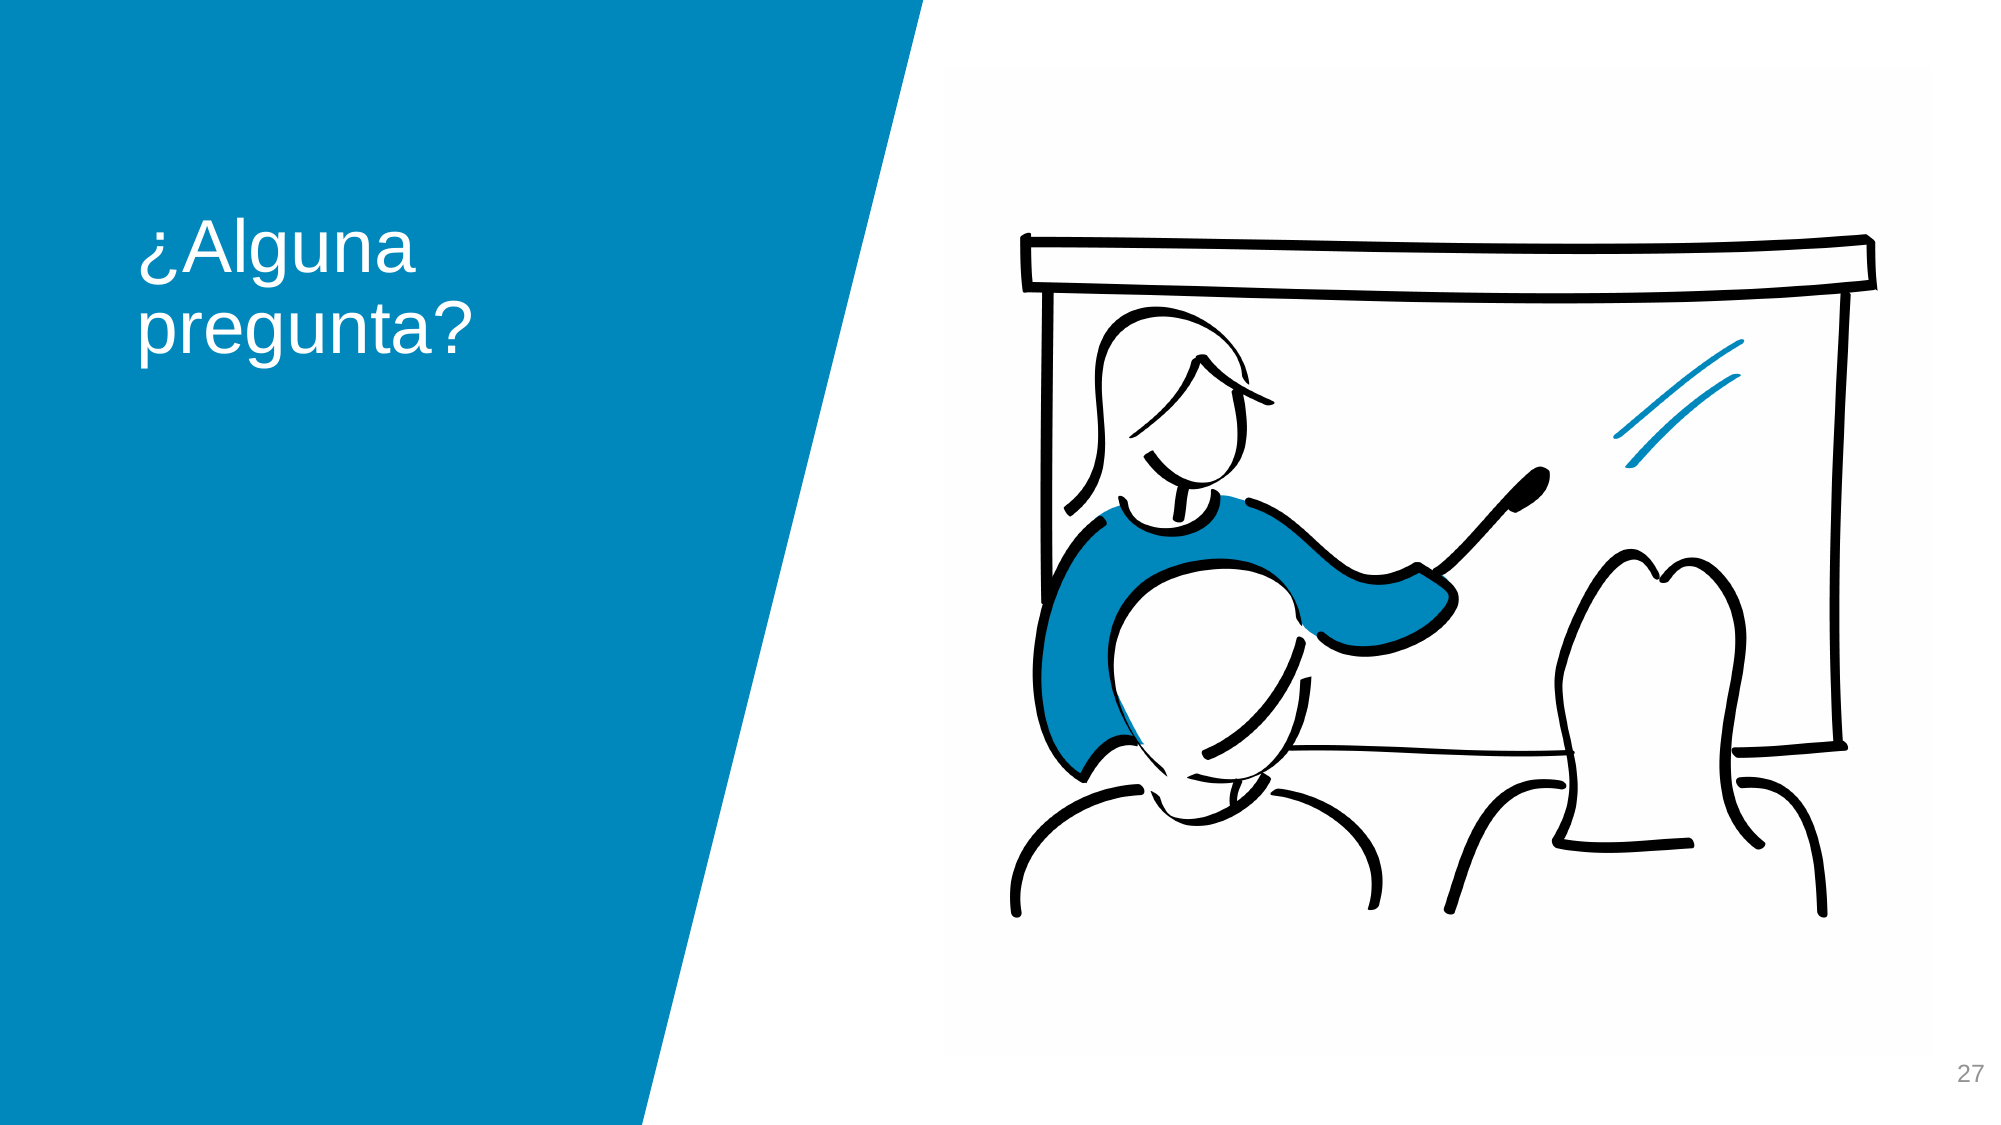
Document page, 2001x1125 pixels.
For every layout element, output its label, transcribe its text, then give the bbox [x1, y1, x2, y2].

slide_number 27 [1550, 1042, 2000, 1103]
title ¿Alguna pregunta? [136, 0, 775, 371]
picture [944, 68, 1932, 1056]
